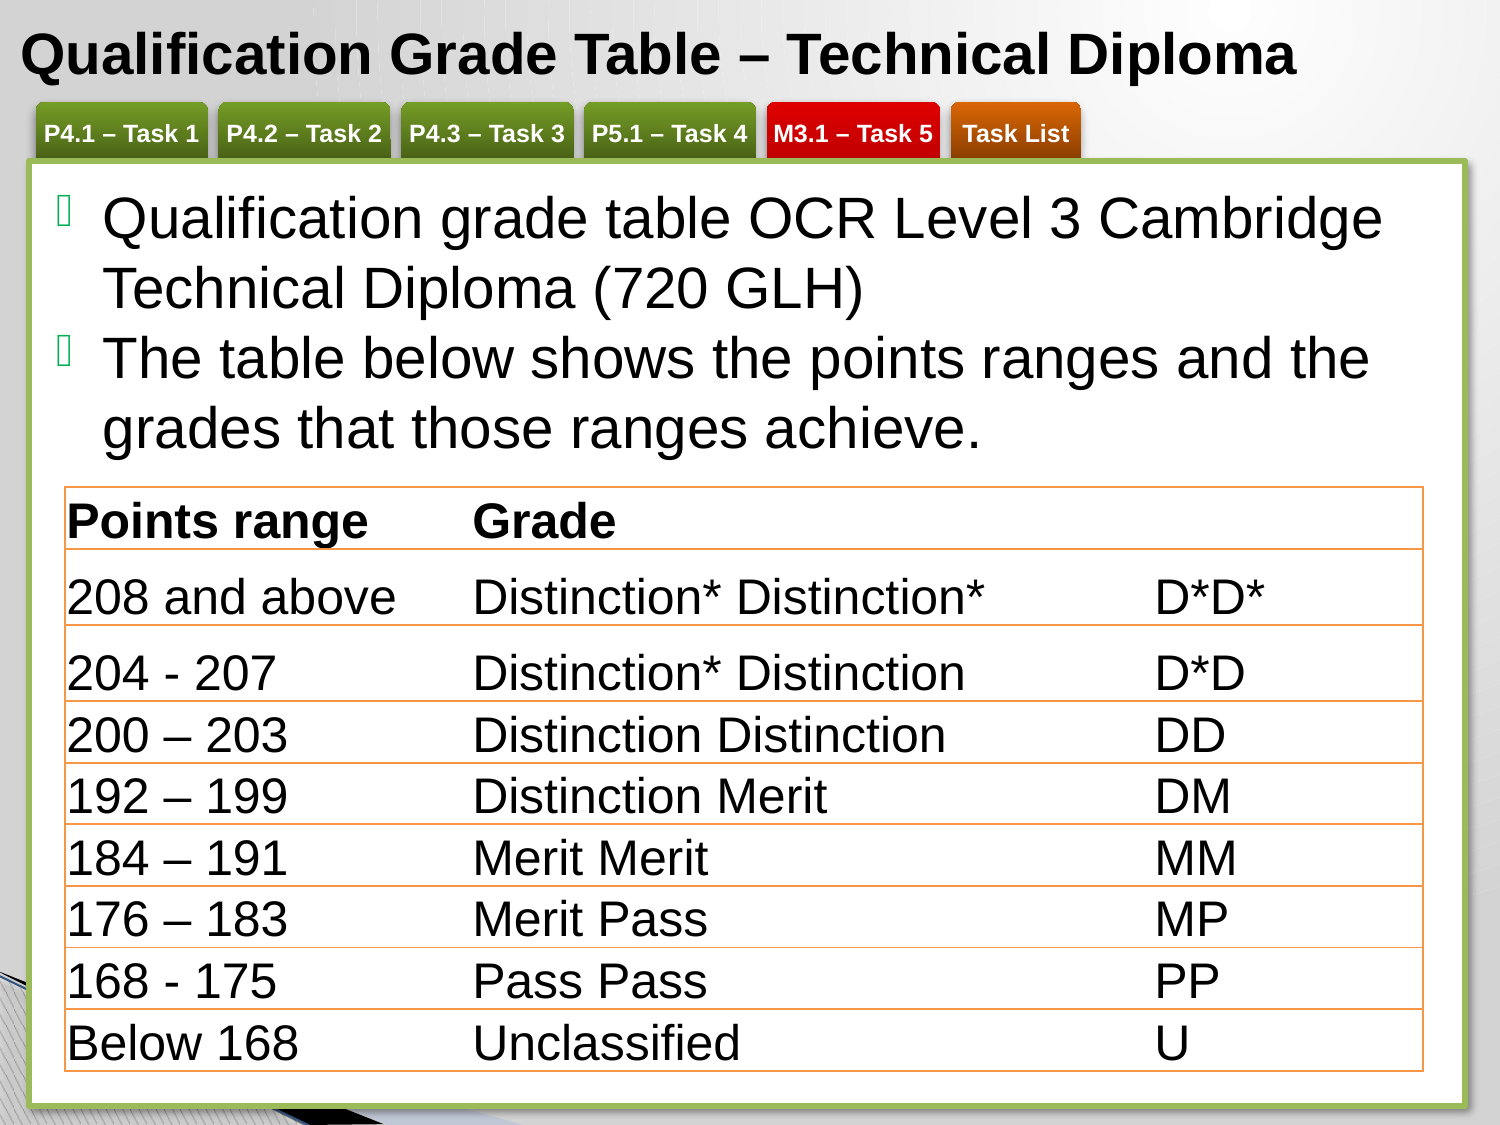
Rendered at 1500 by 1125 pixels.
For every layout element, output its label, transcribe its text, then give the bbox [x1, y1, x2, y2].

table_cell D*D* [1153, 550, 1422, 624]
table_cell Merit Merit [471, 825, 1153, 885]
table_cell Distinction* Distinction* [471, 550, 1153, 624]
picture [281, 1114, 303, 1125]
table_cell Merit Pass [471, 887, 1153, 947]
table_cell DD [1153, 702, 1422, 762]
table_cell Below 168 [66, 1010, 471, 1070]
table_header Grade [471, 488, 1153, 548]
table_cell Unclassified [471, 1010, 1153, 1070]
table_cell PP [1153, 948, 1422, 1008]
table_cell 208 and above [66, 550, 471, 624]
table_cell MP [1153, 887, 1422, 947]
text_box Qualification grade table OCR Level 3 Cambridge Technical Diploma (720 GLH) The table below shows the points ranges and the grades that those ranges achieve. [41, 172, 1447, 468]
table_cell Distinction* Distinction [471, 626, 1153, 700]
table_cell Pass Pass [471, 948, 1153, 1008]
text_box e [551, 0, 603, 5]
table_cell 204 - 207 [66, 626, 471, 700]
table_cell 176 – 183 [66, 887, 471, 947]
table_cell 168 - 175 [66, 948, 471, 1008]
table_cell MM [1153, 825, 1422, 885]
table_cell D*D [1153, 626, 1422, 700]
title Qualification Grade Table – Technical Diploma [5, 0, 1447, 102]
table_cell Distinction Merit [471, 764, 1153, 823]
table_header Points range [66, 488, 471, 548]
table_cell Distinction Distinction [471, 702, 1153, 762]
table_cell 184 – 191 [66, 825, 471, 885]
table_cell 192 – 199 [66, 764, 471, 823]
table_cell DM [1153, 764, 1422, 823]
table_cell U [1153, 1010, 1422, 1070]
table_header [1153, 488, 1422, 548]
table_cell 200 – 203 [66, 702, 471, 762]
